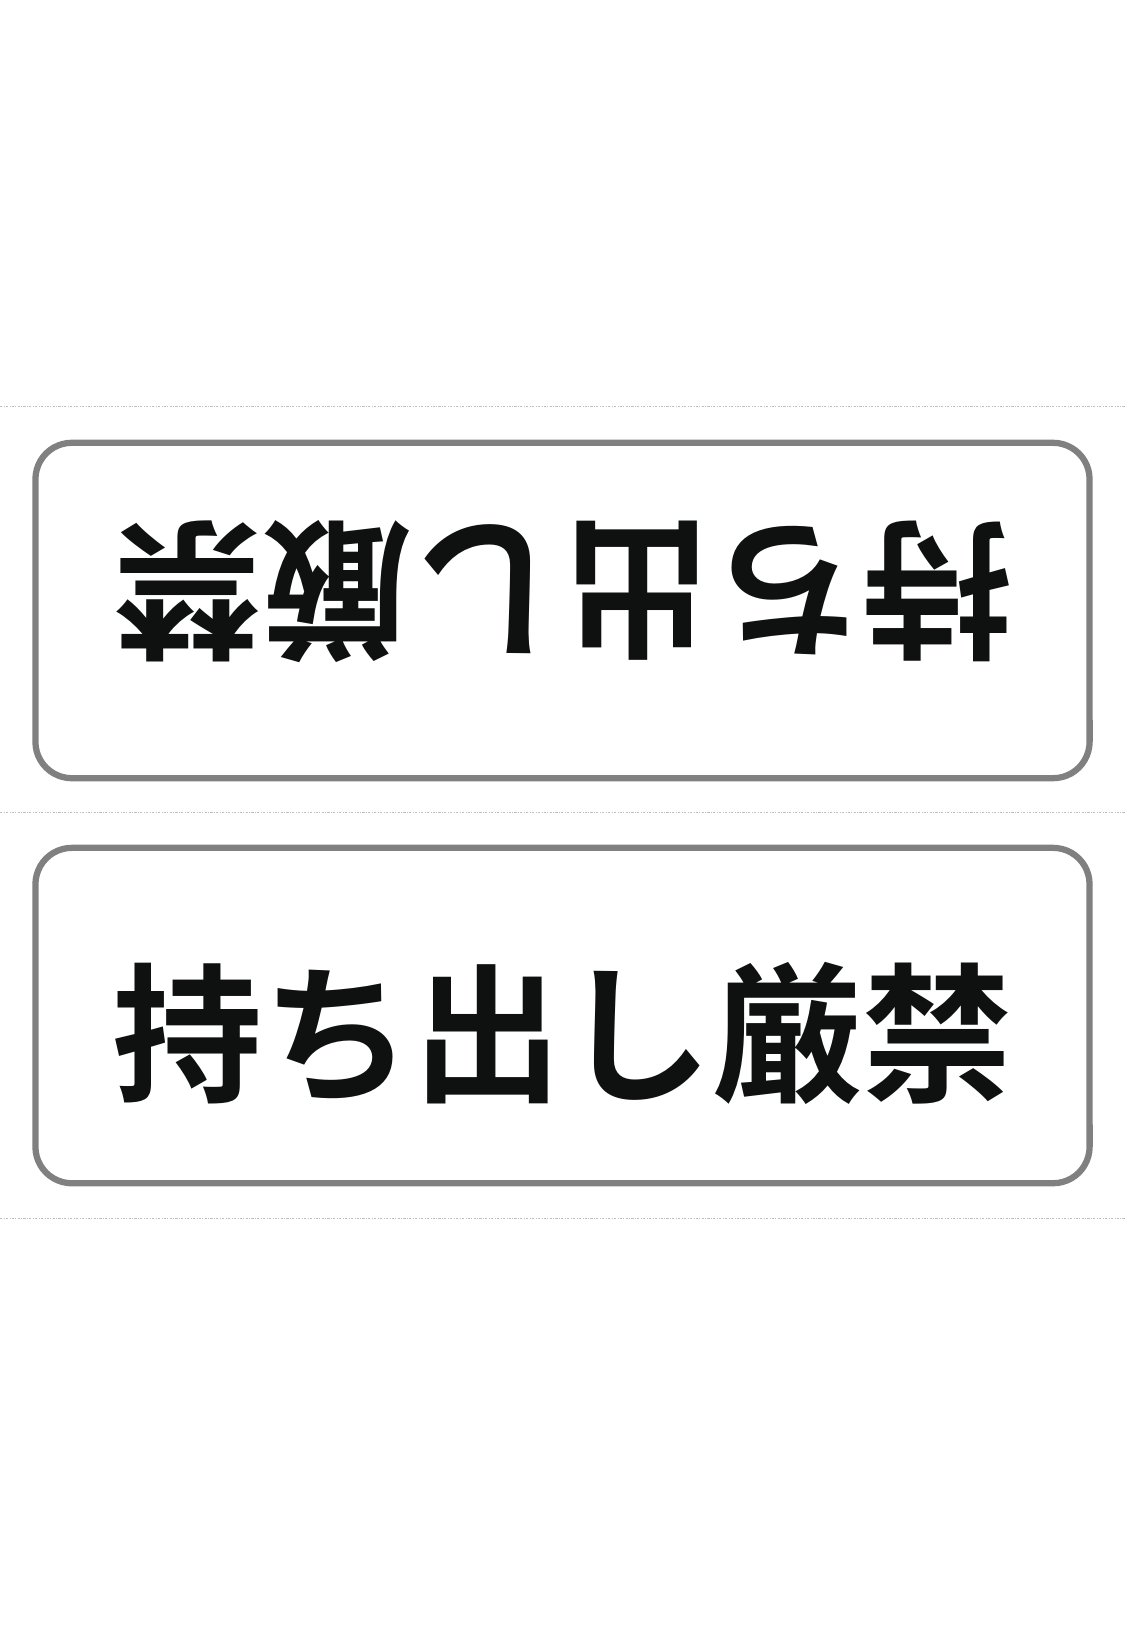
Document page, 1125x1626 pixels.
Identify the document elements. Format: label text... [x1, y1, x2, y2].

text_box [34, 846, 1091, 1185]
text_box 持ち出し厳禁 [97, 933, 1028, 1129]
text_box [34, 441, 1091, 780]
text_box 持ち出し厳禁 [97, 496, 1028, 692]
